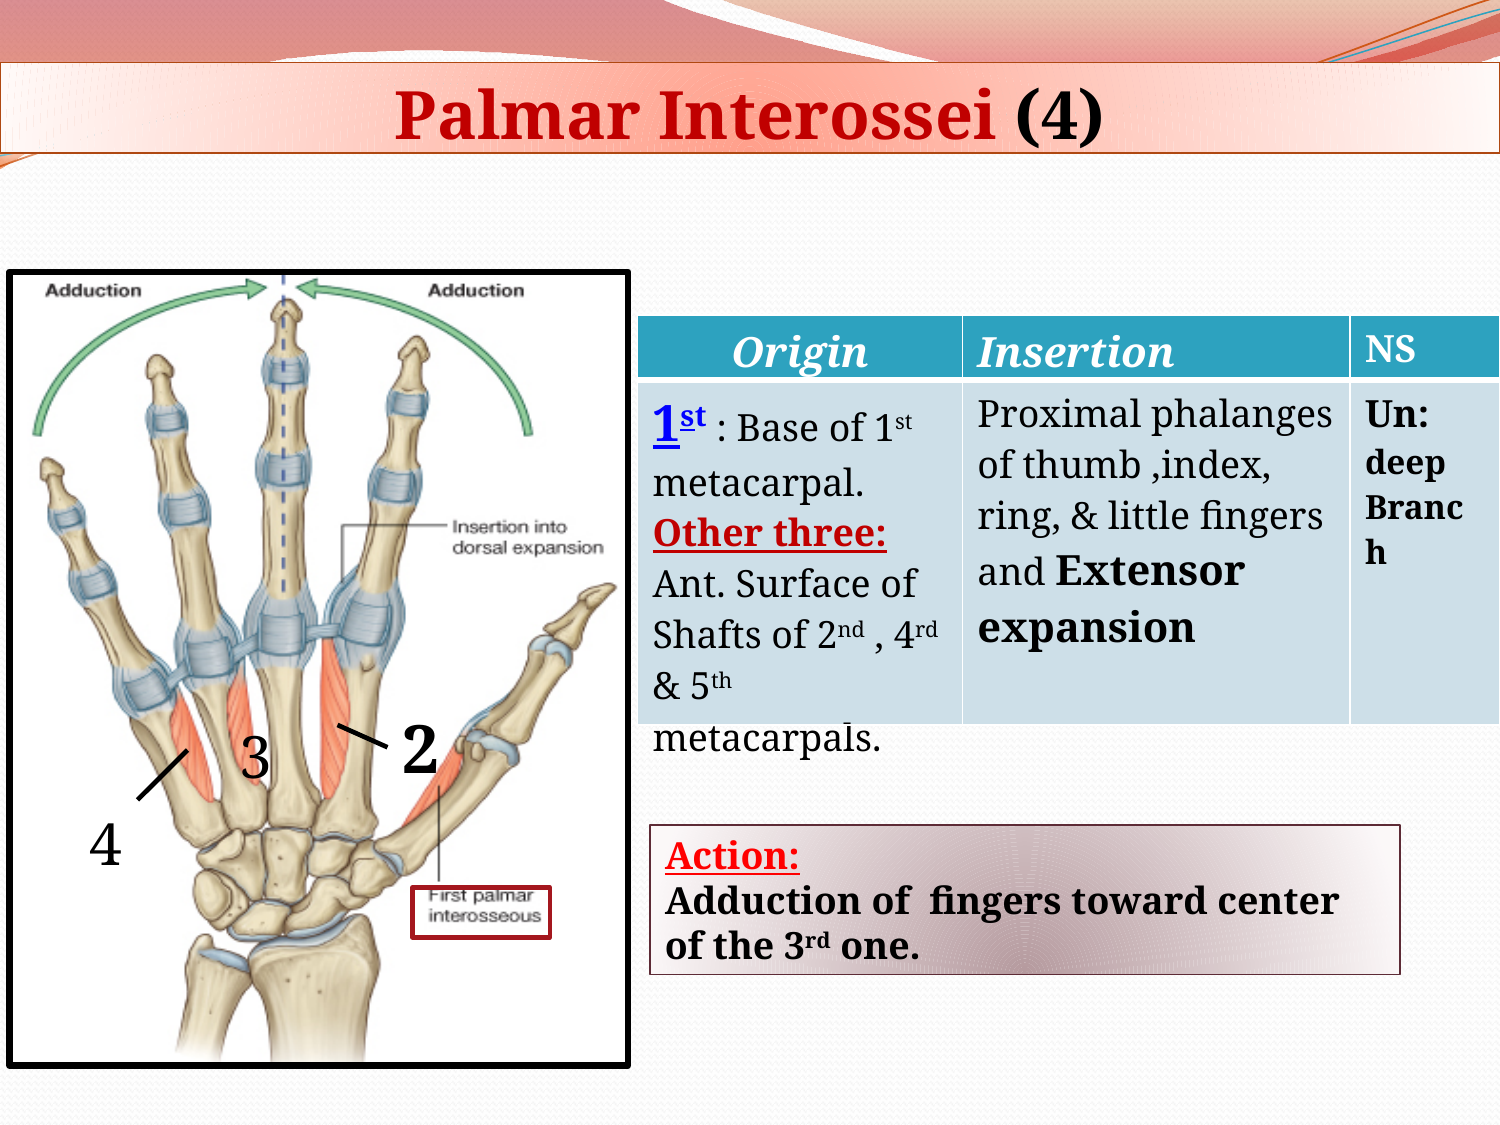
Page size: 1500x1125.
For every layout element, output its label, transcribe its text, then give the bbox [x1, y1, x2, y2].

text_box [337, 724, 388, 749]
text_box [137, 749, 188, 801]
table_header NS [1351, 316, 1499, 377]
title Palmar Interossei (4) [0, 62, 1500, 154]
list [12, 274, 626, 1063]
table_header Origin [638, 316, 962, 377]
text_box Action: Adduction of fingers toward center of the 3rd one. [649, 824, 1401, 975]
table_cell Un: deep Branch [1351, 383, 1499, 724]
table_header Insertion [963, 316, 1349, 377]
table_cell Proximal phalanges of thumb ,index, ring, & little fingers and Extensor expansion [963, 383, 1349, 724]
table_cell 1st : Base of 1st metacarpal. Other three: Ant. Surface of Shafts of 2nd , 4rd & 5th metacarpals. [638, 383, 962, 724]
